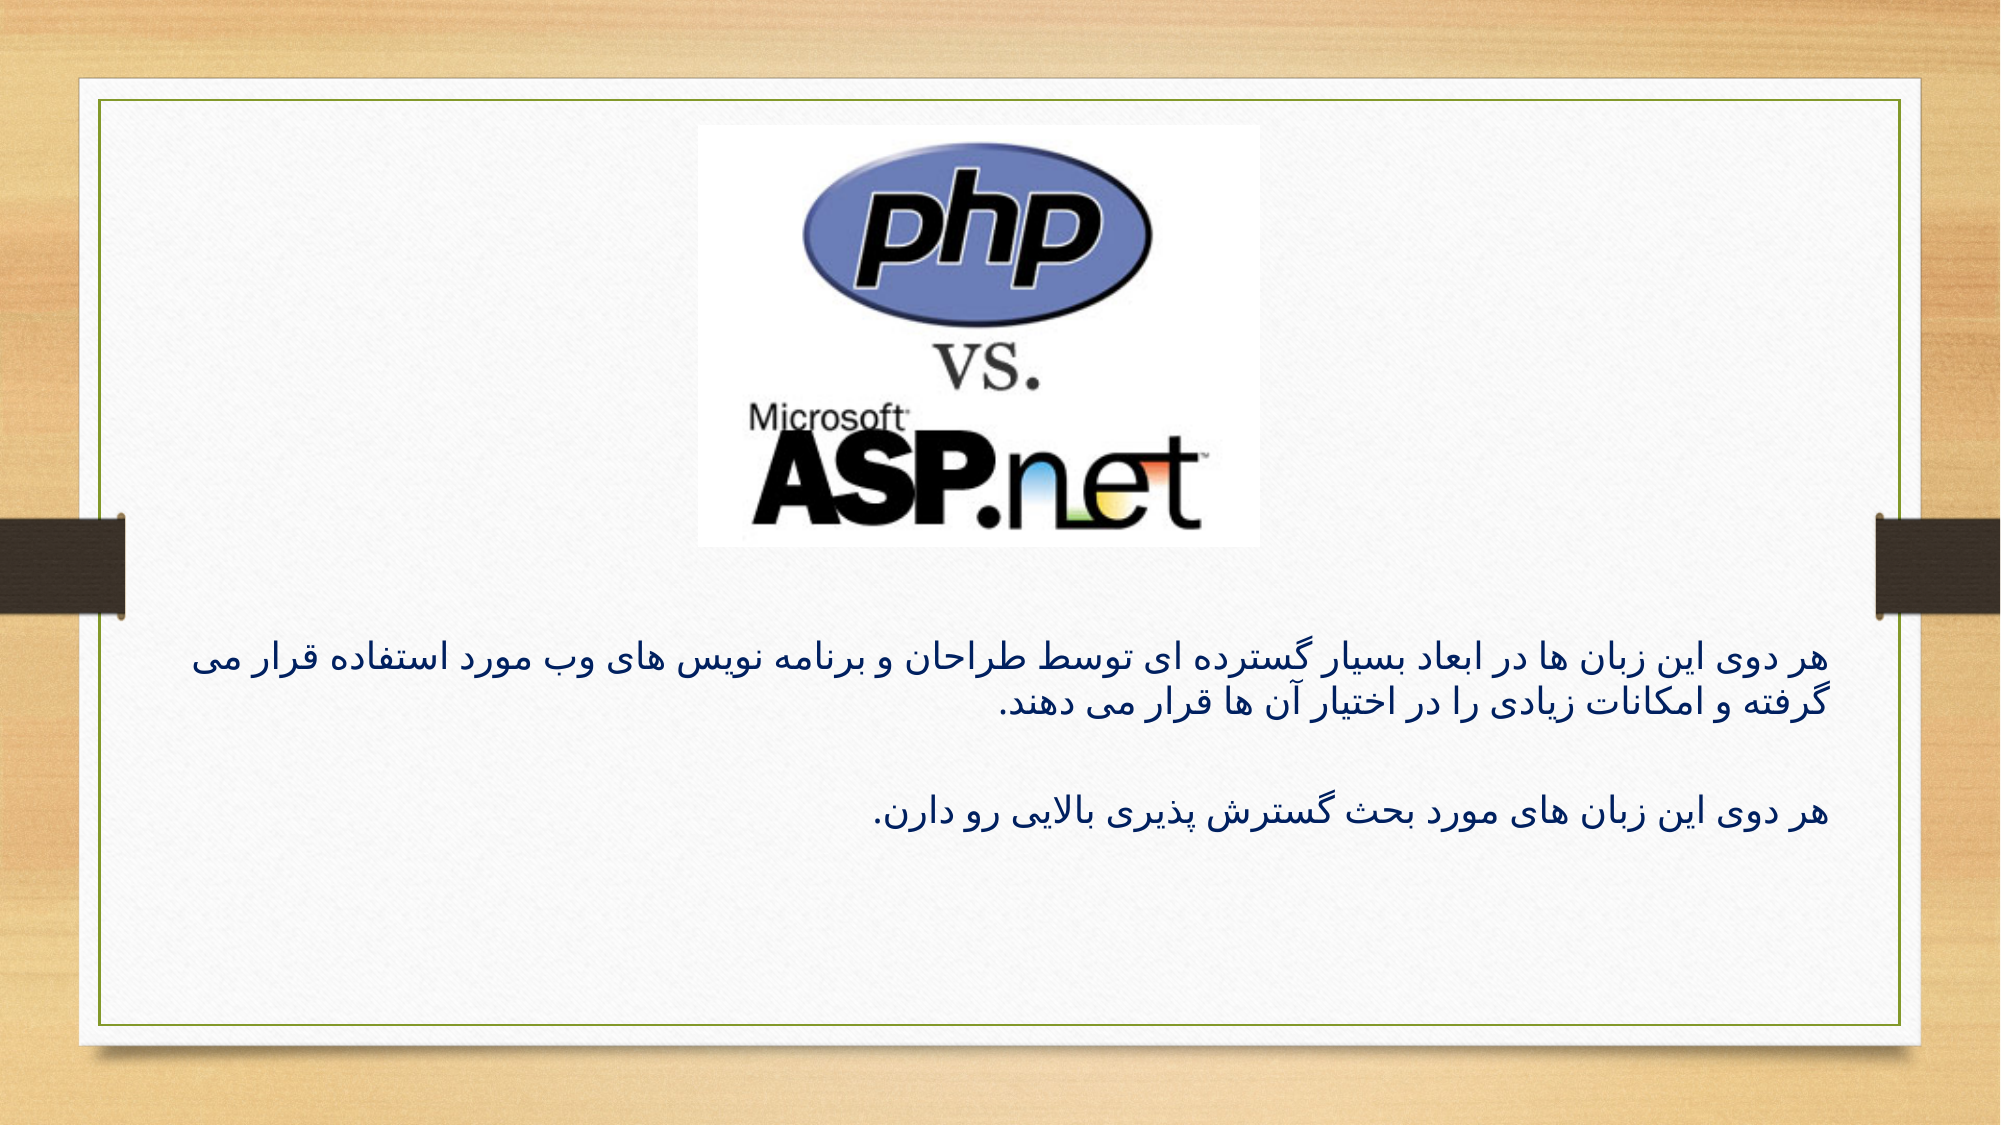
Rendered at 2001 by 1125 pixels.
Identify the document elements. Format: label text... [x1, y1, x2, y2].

text_box هر دوی این زبان های مورد بحث گسترش پذیری بالایی رو دارن. [697, 778, 1846, 839]
picture [0, 0, 2001, 1125]
text_box هر دوی این زبان ها در ابعاد بسیار گسترده ای توسط طراحان و برنامه نویس های وب مورد استفاده قرار می گرفته و امکانات زیادی را در اختیار آن ها قرار می دهند. [167, 624, 1846, 730]
